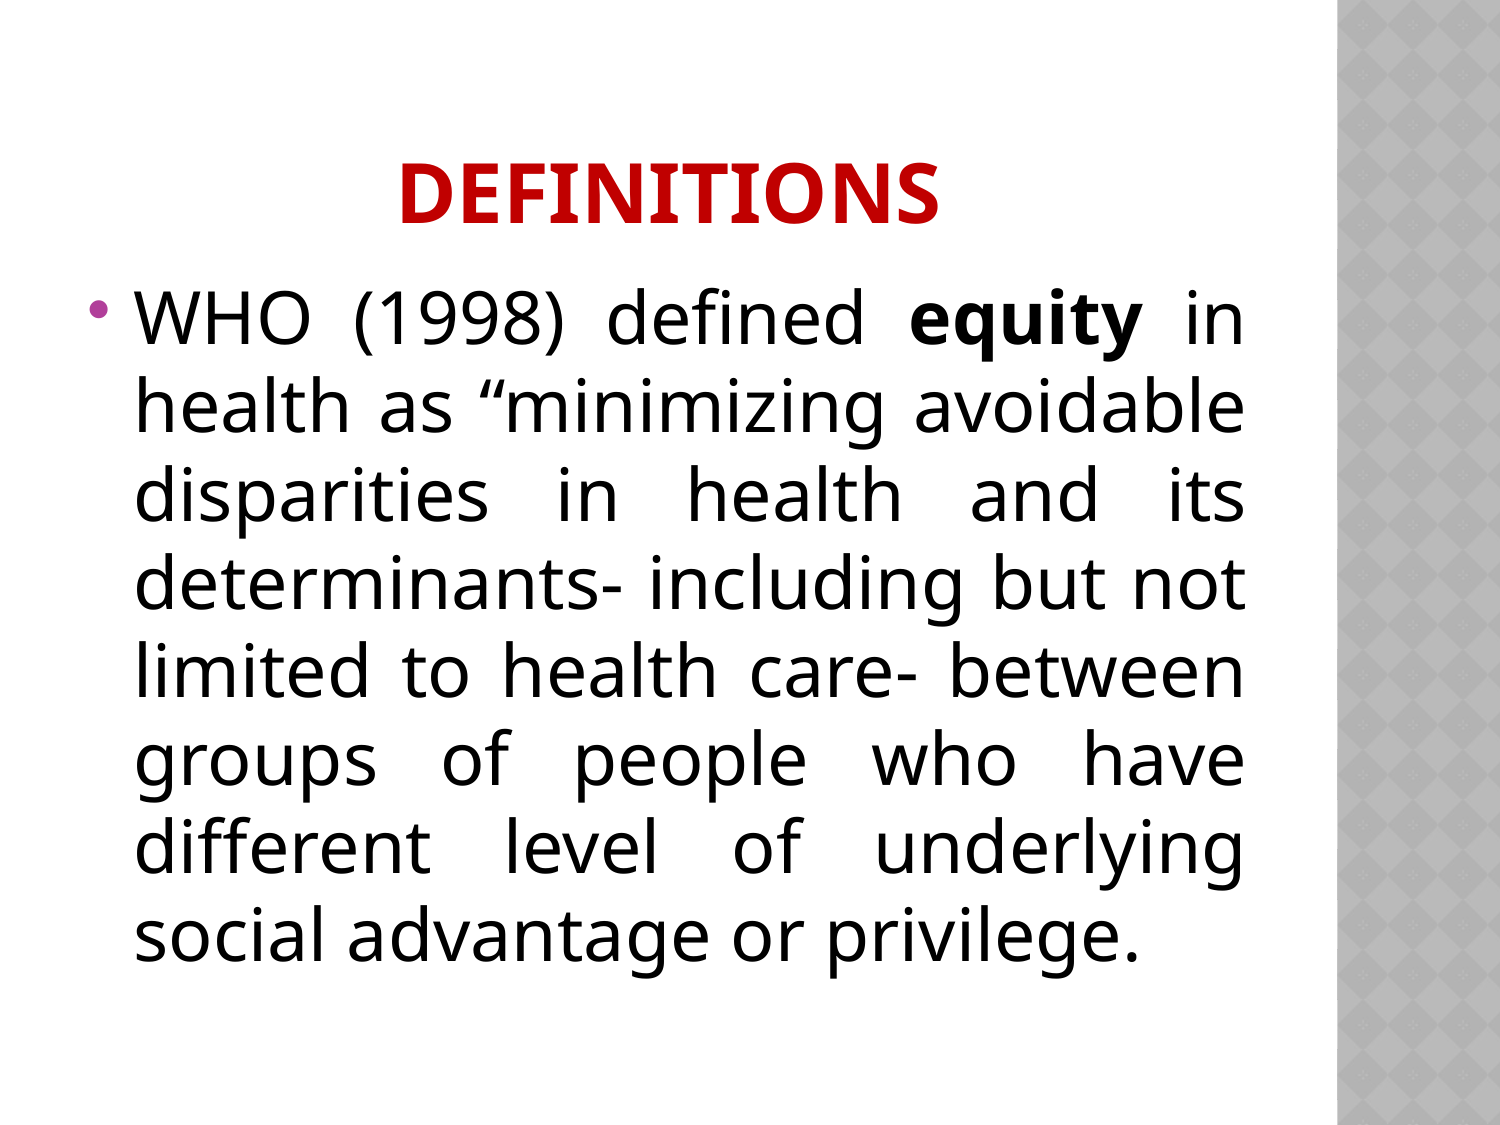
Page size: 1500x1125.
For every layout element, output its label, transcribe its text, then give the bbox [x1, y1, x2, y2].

list WHO (1998) defined equity in health as “minimizing avoidable disparities in health and its determinants- including but not limited to health care- between groups of people who have different level of underlying social advantage or privilege. [75, 264, 1263, 1059]
title Definitions [75, 52, 1263, 240]
